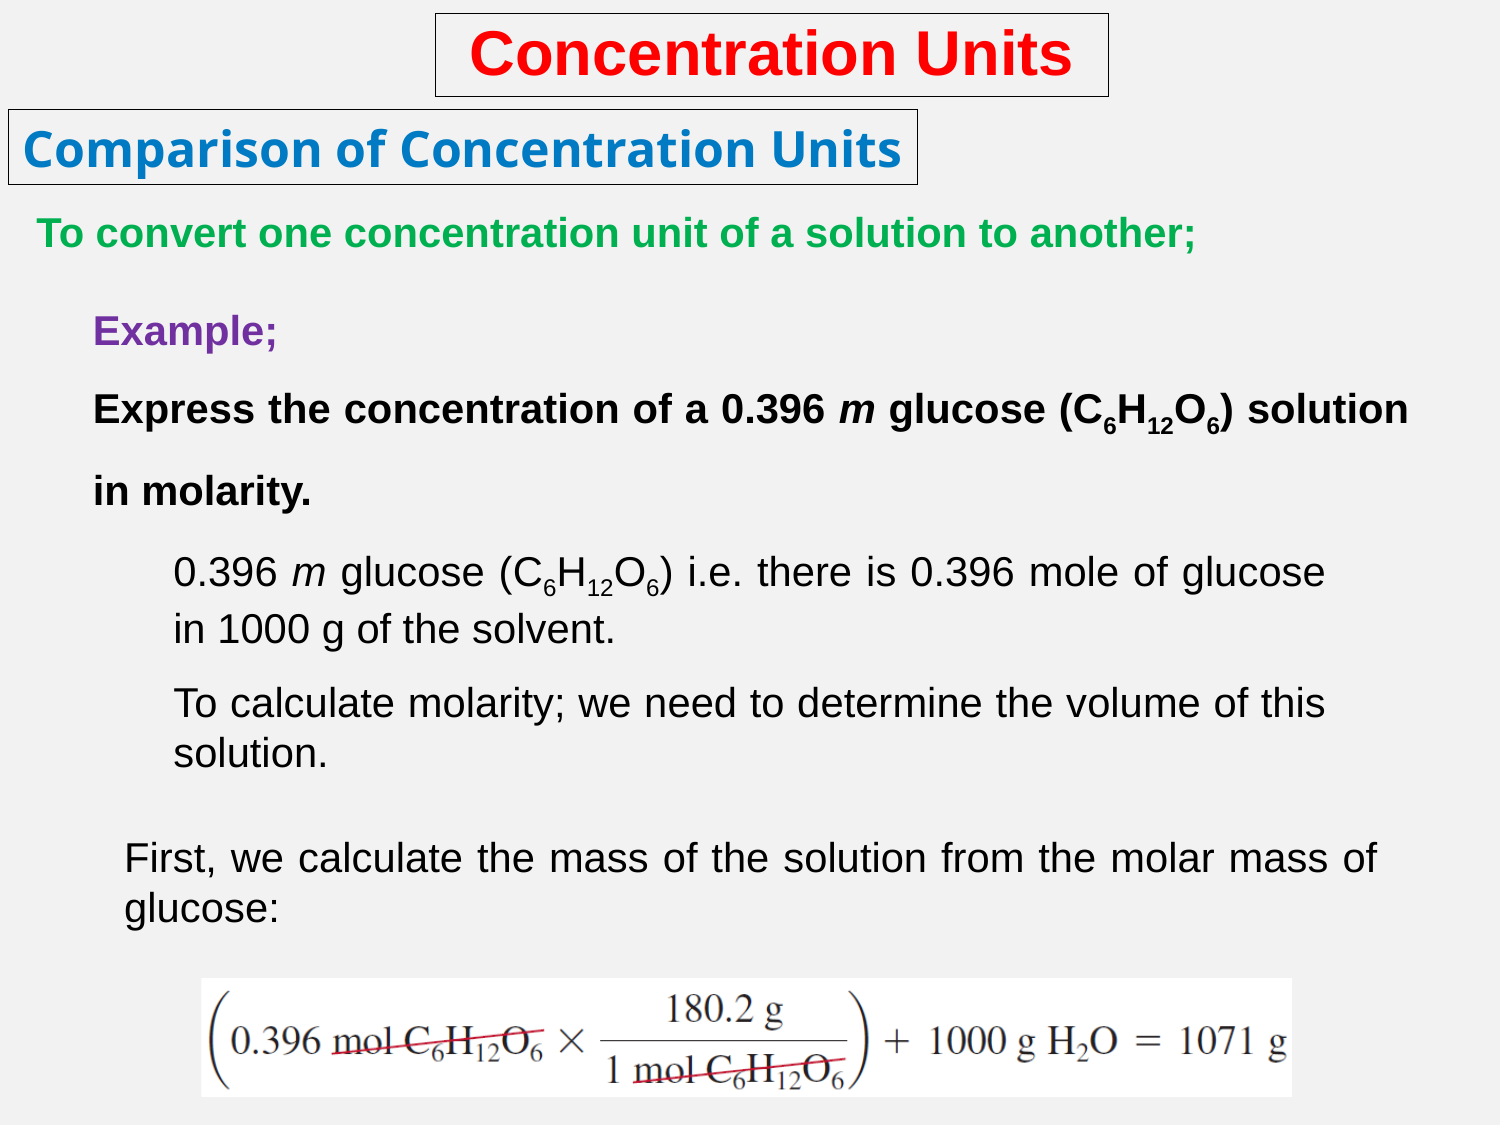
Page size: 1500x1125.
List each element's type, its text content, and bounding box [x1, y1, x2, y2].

text_box First, we calculate the mass of the solution from the molar mass of glucose: [109, 823, 1393, 939]
text_box Comparison of Concentration Units [8, 109, 918, 185]
text_box To calculate molarity; we need to determine the volume of this solution. [158, 668, 1342, 784]
text_box Example; Express the concentration of a 0.396 m glucose (C6H12O6) solution in molarity. [78, 271, 1424, 522]
text_box To convert one concentration unit of a solution to another; [21, 198, 1466, 264]
text_box Concentration Units [435, 13, 1109, 97]
text_box 0.396 m glucose (C6H12O6) i.e. there is 0.396 mole of glucose in 1000 g of the solvent. [158, 537, 1342, 659]
picture [201, 978, 1293, 1097]
